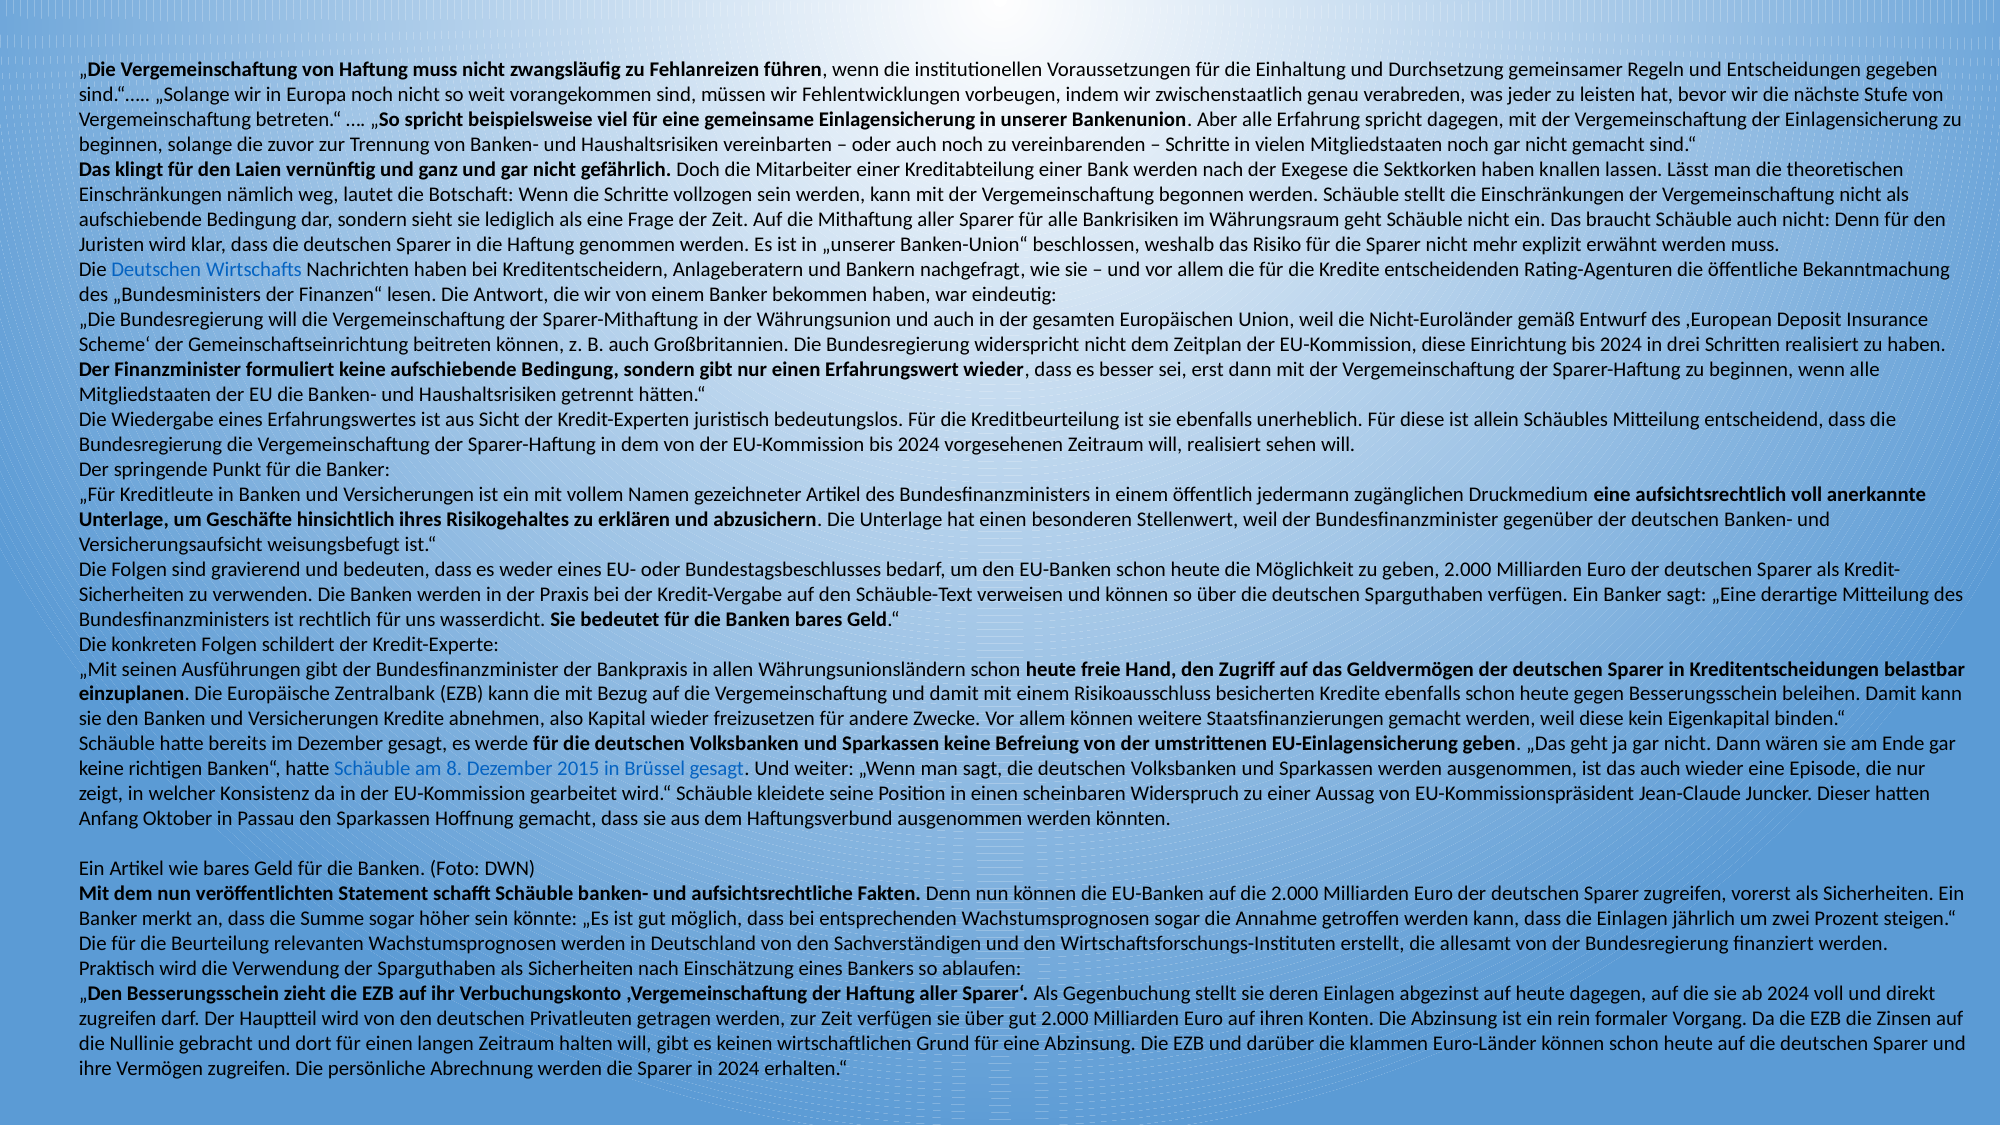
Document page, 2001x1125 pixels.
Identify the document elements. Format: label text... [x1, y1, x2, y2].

text_box „Die Vergemeinschaftung von Haftung muss nicht zwangsläufig zu Fehlanreizen führen, wenn die institutionellen Voraussetzungen für die Einhaltung und Durchsetzung gemeinsamer Regeln und Entscheidungen gegeben sind.“….. „Solange wir in Europa noch nicht so weit vorangekommen sind, müssen wir Fehlentwicklungen vorbeugen, indem wir zwischenstaatlich genau verabreden, was jeder zu leisten hat, bevor wir die nächste Stufe von Vergemeinschaftung betreten.“ …. „So spricht beispielsweise viel für eine gemeinsame Einlagensicherung in unserer Bankenunion. Aber alle Erfahrung spricht dagegen, mit der Vergemeinschaftung der Einlagensicherung zu beginnen, solange die zuvor zur Trennung von Banken- und Haushaltsrisiken vereinbarten – oder auch noch zu vereinbarenden – Schritte in vielen Mitgliedstaaten noch gar nicht gemacht sind.“ Das klingt für den Laien vernünftig und ganz und gar nicht gefährlich. Doch die Mitarbeiter einer Kreditabteilung einer Bank werden nach der Exegese die Sektkorken haben knallen lassen. Lässt man die theoretischen Einschränkungen nämlich weg, lautet die Botschaft: Wenn die Schritte vollzogen sein werden, kann mit der Vergemeinschaftung begonnen werden. Schäuble stellt die Einschränkungen der Vergemeinschaftung nicht als aufschiebende Bedingung dar, sondern sieht sie lediglich als eine Frage der Zeit. Auf die Mithaftung aller Sparer für alle Bankrisiken im Währungsraum geht Schäuble nicht ein. Das braucht Schäuble auch nicht: Denn für den Juristen wird klar, dass die deutschen Sparer in die Haftung genommen werden. Es ist in „unserer Banken-Union“ beschlossen, weshalb das Risiko für die Sparer nicht mehr explizit erwähnt werden muss. Die Deutschen Wirtschafts Nachrichten haben bei Kreditentscheidern, Anlageberatern und Bankern nachgefragt, wie sie – und vor allem die für die Kredite entscheidenden Rating-Agenturen die öffentliche Bekanntmachung des „Bundesministers der Finanzen“ lesen. Die Antwort, die wir von einem Banker bekommen haben, war eindeutig: „Die Bundesregierung will die Vergemeinschaftung der Sparer-Mithaftung in der Währungsunion und auch in der gesamten Europäischen Union, weil die Nicht-Euroländer gemäß Entwurf des ,European Deposit Insurance Scheme‘ der Gemeinschaftseinrichtung beitreten können, z. B. auch Großbritannien. Die Bundesregierung widerspricht nicht dem Zeitplan der EU-Kommission, diese Einrichtung bis 2024 in drei Schritten realisiert zu haben. Der Finanzminister formuliert keine aufschiebende Bedingung, sondern gibt nur einen Erfahrungswert wieder, dass es besser sei, erst dann mit der Vergemeinschaftung der Sparer-Haftung zu beginnen, wenn alle Mitgliedstaaten der EU die Banken- und Haushaltsrisiken getrennt hätten.“ Die Wiedergabe eines Erfahrungswertes ist aus Sicht der Kredit-Experten juristisch bedeutungslos. Für die Kreditbeurteilung ist sie ebenfalls unerheblich. Für diese ist allein Schäubles Mitteilung entscheidend, dass die Bundesregierung die Vergemeinschaftung der Sparer-Haftung in dem von der EU-Kommission bis 2024 vorgesehenen Zeitraum will, realisiert sehen will. Der springende Punkt für die Banker: „Für Kreditleute in Banken und Versicherungen ist ein mit vollem Namen gezeichneter Artikel des Bundesfinanzministers in einem öffentlich jedermann zugänglichen Druckmedium eine aufsichtsrechtlich voll anerkannte Unterlage, um Geschäfte hinsichtlich ihres Risikogehaltes zu erklären und abzusichern. Die Unterlage hat einen besonderen Stellenwert, weil der Bundesfinanzminister gegenüber der deutschen Banken- und Versicherungsaufsicht weisungsbefugt ist.“ Die Folgen sind gravierend und bedeuten, dass es weder eines EU- oder Bundestagsbeschlusses bedarf, um den EU-Banken schon heute die Möglichkeit zu geben, 2.000 Milliarden Euro der deutschen Sparer als Kredit-Sicherheiten zu verwenden. Die Banken werden in der Praxis bei der Kredit-Vergabe auf den Schäuble-Text verweisen und können so über die deutschen Sparguthaben verfügen. Ein Banker sagt: „Eine derartige Mitteilung des Bundesfinanzministers ist rechtlich für uns wasserdicht. Sie bedeutet für die Banken bares Geld.“ Die konkreten Folgen schildert der Kredit-Experte: „Mit seinen Ausführungen gibt der Bundesfinanzminister der Bankpraxis in allen Währungsunionsländern schon heute freie Hand, den Zugriff auf das Geldvermögen der deutschen Sparer in Kreditentscheidungen belastbar einzuplanen. Die Europäische Zentralbank (EZB) kann die mit Bezug auf die Vergemeinschaftung und damit mit einem Risikoausschluss besicherten Kredite ebenfalls schon heute gegen Besserungsschein beleihen. Damit kann sie den Banken und Versicherungen Kredite abnehmen, also Kapital wieder freizusetzen für andere Zwecke. Vor allem können weitere Staatsfinanzierungen gemacht werden, weil diese kein Eigenkapital binden.“ Schäuble hatte bereits im Dezember gesagt, es werde für die deutschen Volksbanken und Sparkassen keine Befreiung von der umstrittenen EU-Einlagensicherung geben. „Das geht ja gar nicht. Dann wären sie am Ende gar keine richtigen Banken“, hatte Schäuble am 8. Dezember 2015 in Brüssel gesagt. Und weiter: „Wenn man sagt, die deutschen Volksbanken und Sparkassen werden ausgenommen, ist das auch wieder eine Episode, die nur zeigt, in welcher Konsistenz da in der EU-Kommission gearbeitet wird.“ Schäuble kleidete seine Position in einen scheinbaren Widerspruch zu einer Aussag von EU-Kommissionspräsident Jean-Claude Juncker. Dieser hatten Anfang Oktober in Passau den Sparkassen Hoffnung gemacht, dass sie aus dem Haftungsverbund ausgenommen werden könnten. Ein Artikel wie bares Geld für die Banken. (Foto: DWN) Mit dem nun veröffentlichten Statement schafft Schäuble banken- und aufsichtsrechtliche Fakten. Denn nun können die EU-Banken auf die 2.000 Milliarden Euro der deutschen Sparer zugreifen, vorerst als Sicherheiten. Ein Banker merkt an, dass die Summe sogar höher sein könnte: „Es ist gut möglich, dass bei entsprechenden Wachstumsprognosen sogar die Annahme getroffen werden kann, dass die Einlagen jährlich um zwei Prozent steigen.“ Die für die Beurteilung relevanten Wachstumsprognosen werden in Deutschland von den Sachverständigen und den Wirtschaftsforschungs-Instituten erstellt, die allesamt von der Bundesregierung finanziert werden. Praktisch wird die Verwendung der Sparguthaben als Sicherheiten nach Einschätzung eines Bankers so ablaufen: „Den Besserungsschein zieht die EZB auf ihr Verbuchungskonto ,Vergemeinschaftung der Haftung aller Sparer‘. Als Gegenbuchung stellt sie deren Einlagen abgezinst auf heute dagegen, auf die sie ab 2024 voll und direkt zugreifen darf. Der Hauptteil wird von den deutschen Privatleuten getragen werden, zur Zeit verfügen sie über gut 2.000 Milliarden Euro auf ihren Konten. Die Abzinsung ist ein rein formaler Vorgang. Da die EZB die Zinsen auf die Nullinie gebracht und dort für einen langen Zeitraum halten will, gibt es keinen wirtschaftlichen Grund für eine Abzinsung. Die EZB und darüber die klammen Euro-Länder können schon heute auf die deutschen Sparer und ihre Vermögen zugreifen. Die persönliche Abrechnung werden die Sparer in 2024 erhalten.“ [63, 48, 1984, 1088]
